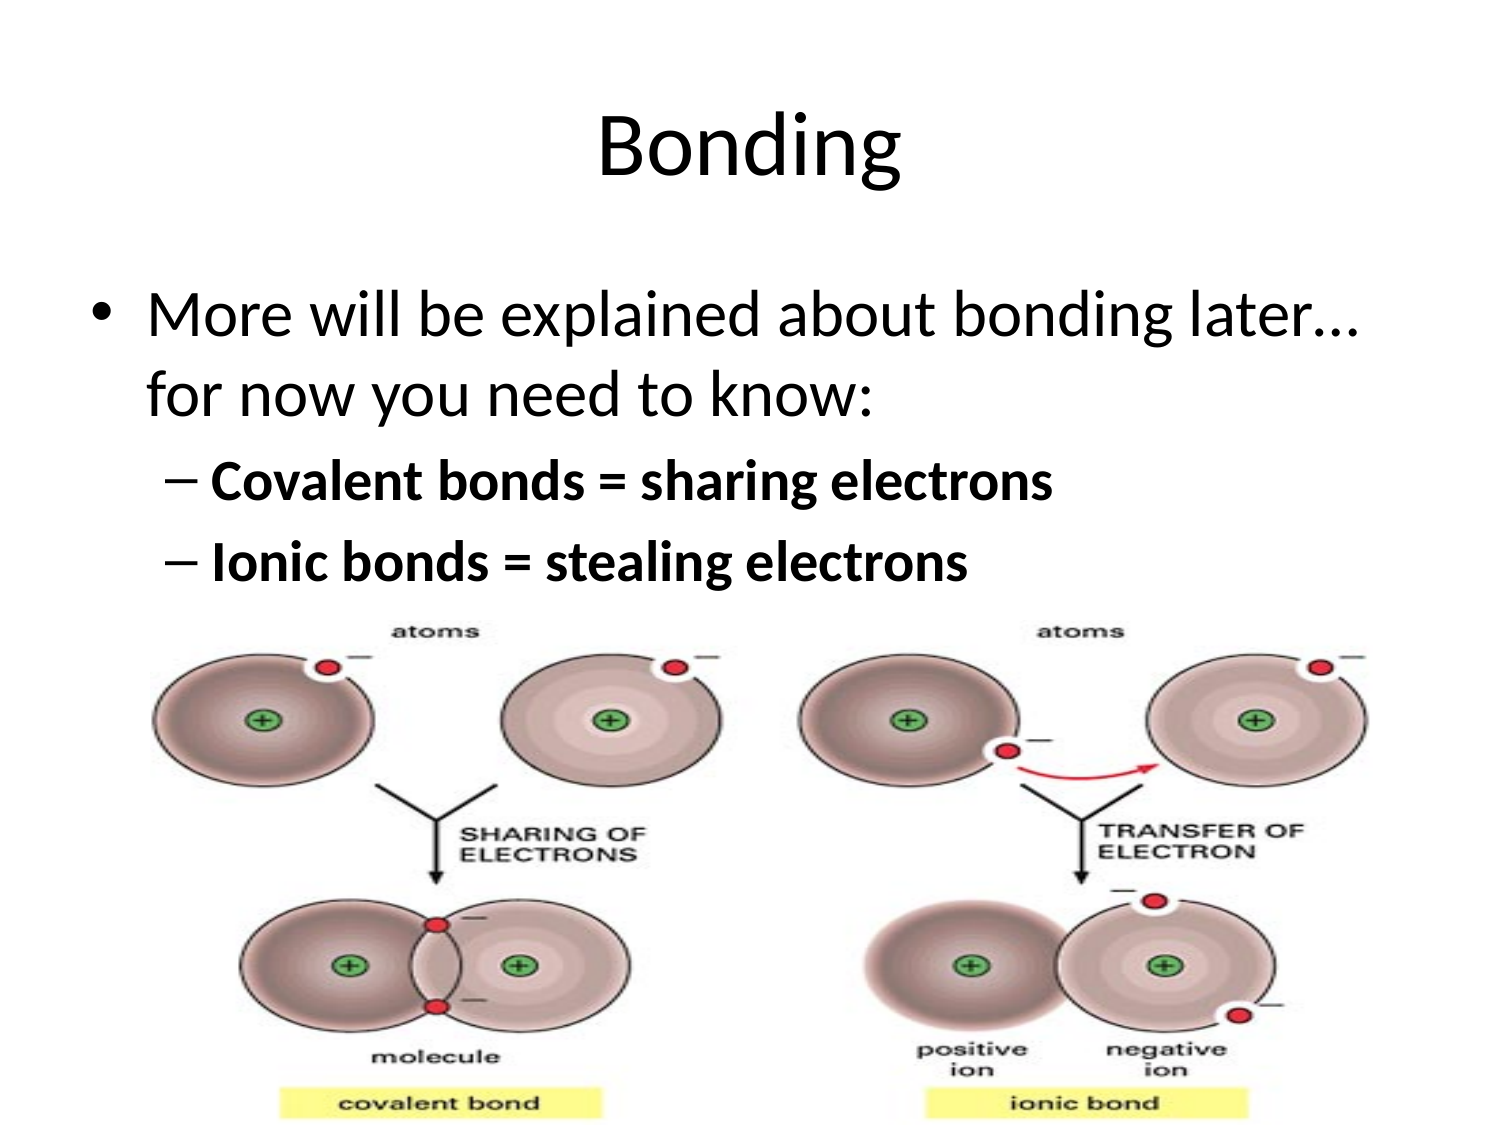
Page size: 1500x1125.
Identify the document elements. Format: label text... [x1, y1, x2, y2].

picture [149, 619, 1376, 1125]
title Bonding [75, 45, 1425, 233]
list More will be explained about bonding later… for now you need to know: Covalent bonds = sharing electrons Ionic bonds = stealing electrons [75, 262, 1425, 1005]
